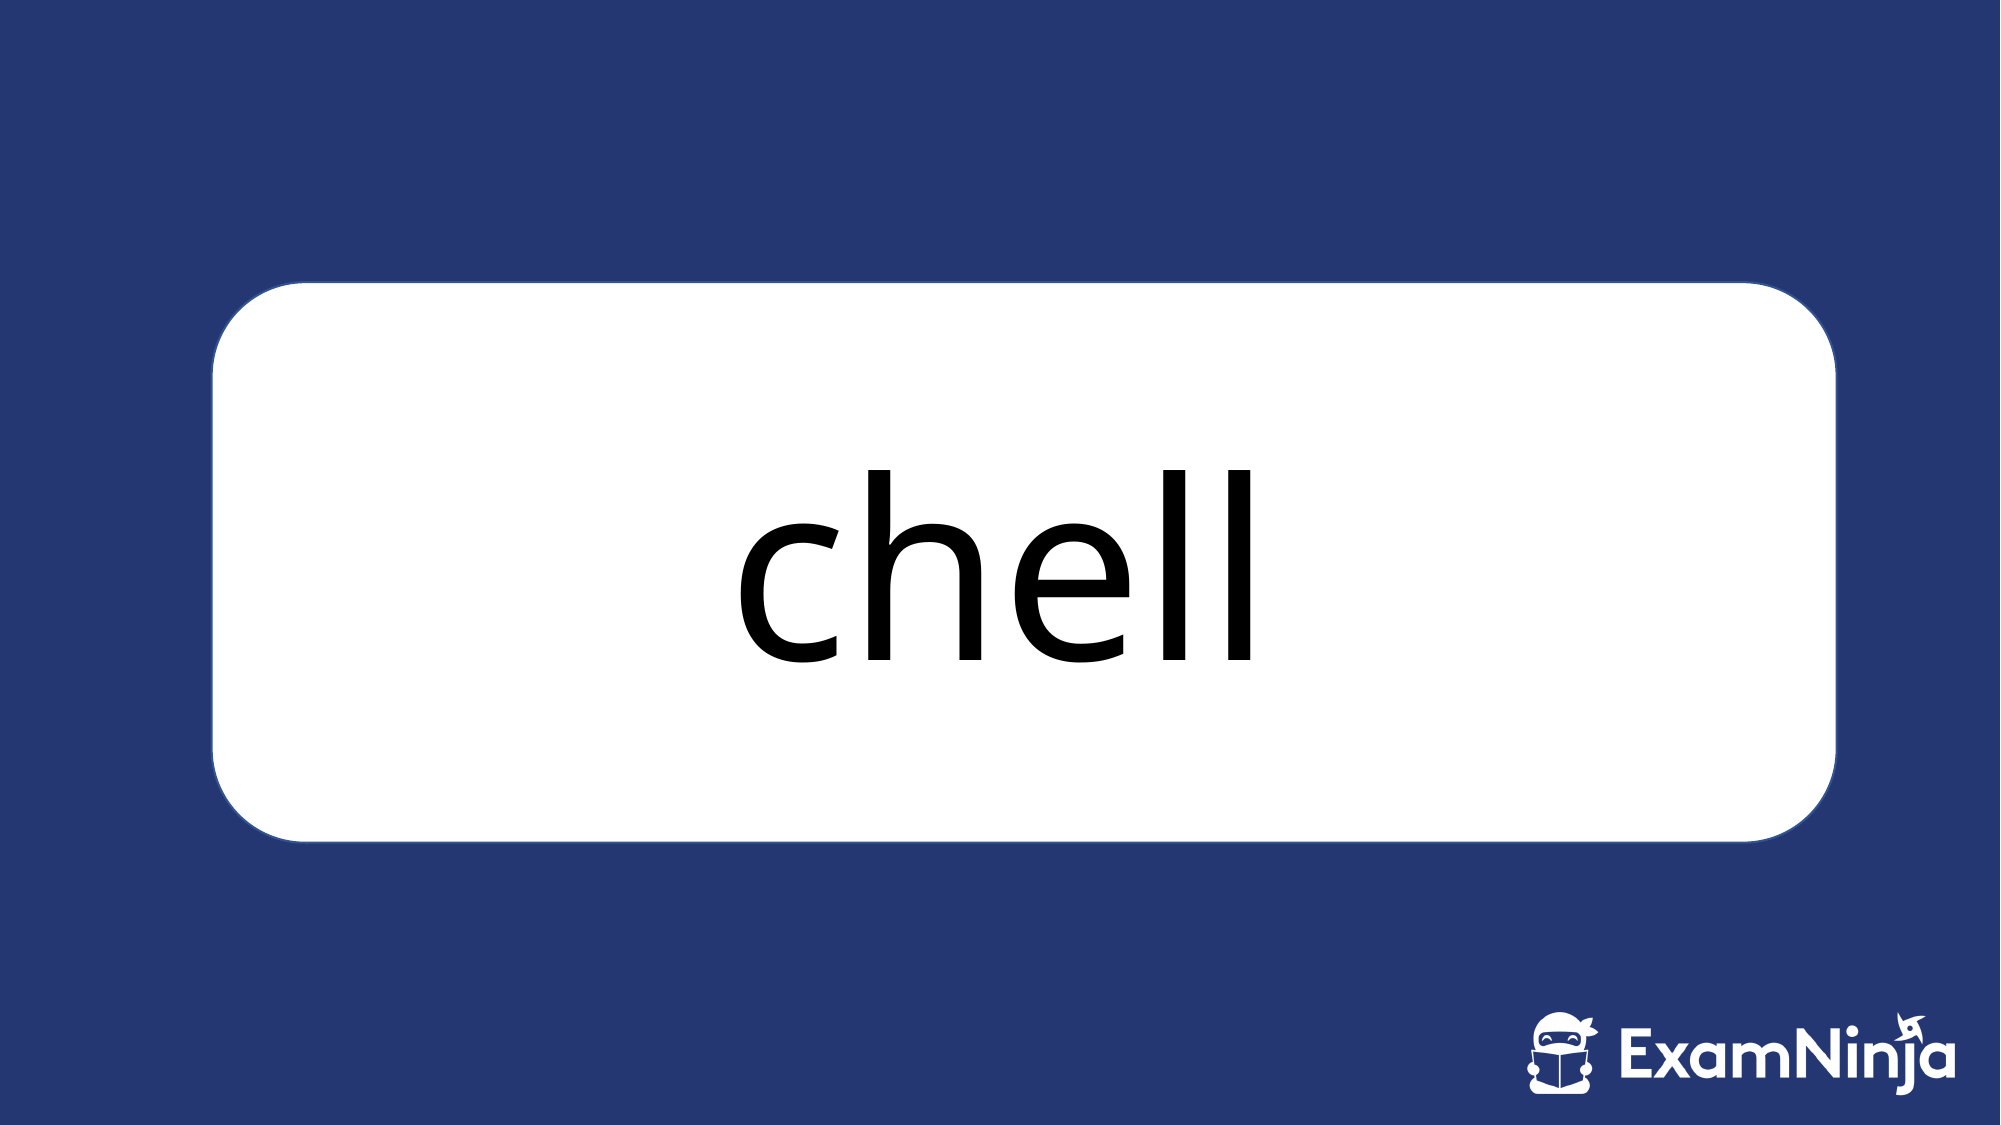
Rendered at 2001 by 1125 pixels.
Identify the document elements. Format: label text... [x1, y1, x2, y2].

picture [1501, 1003, 1979, 1102]
text_box [210, 281, 1838, 403]
text_box chell [143, 403, 1857, 719]
text_box [210, 719, 1838, 844]
